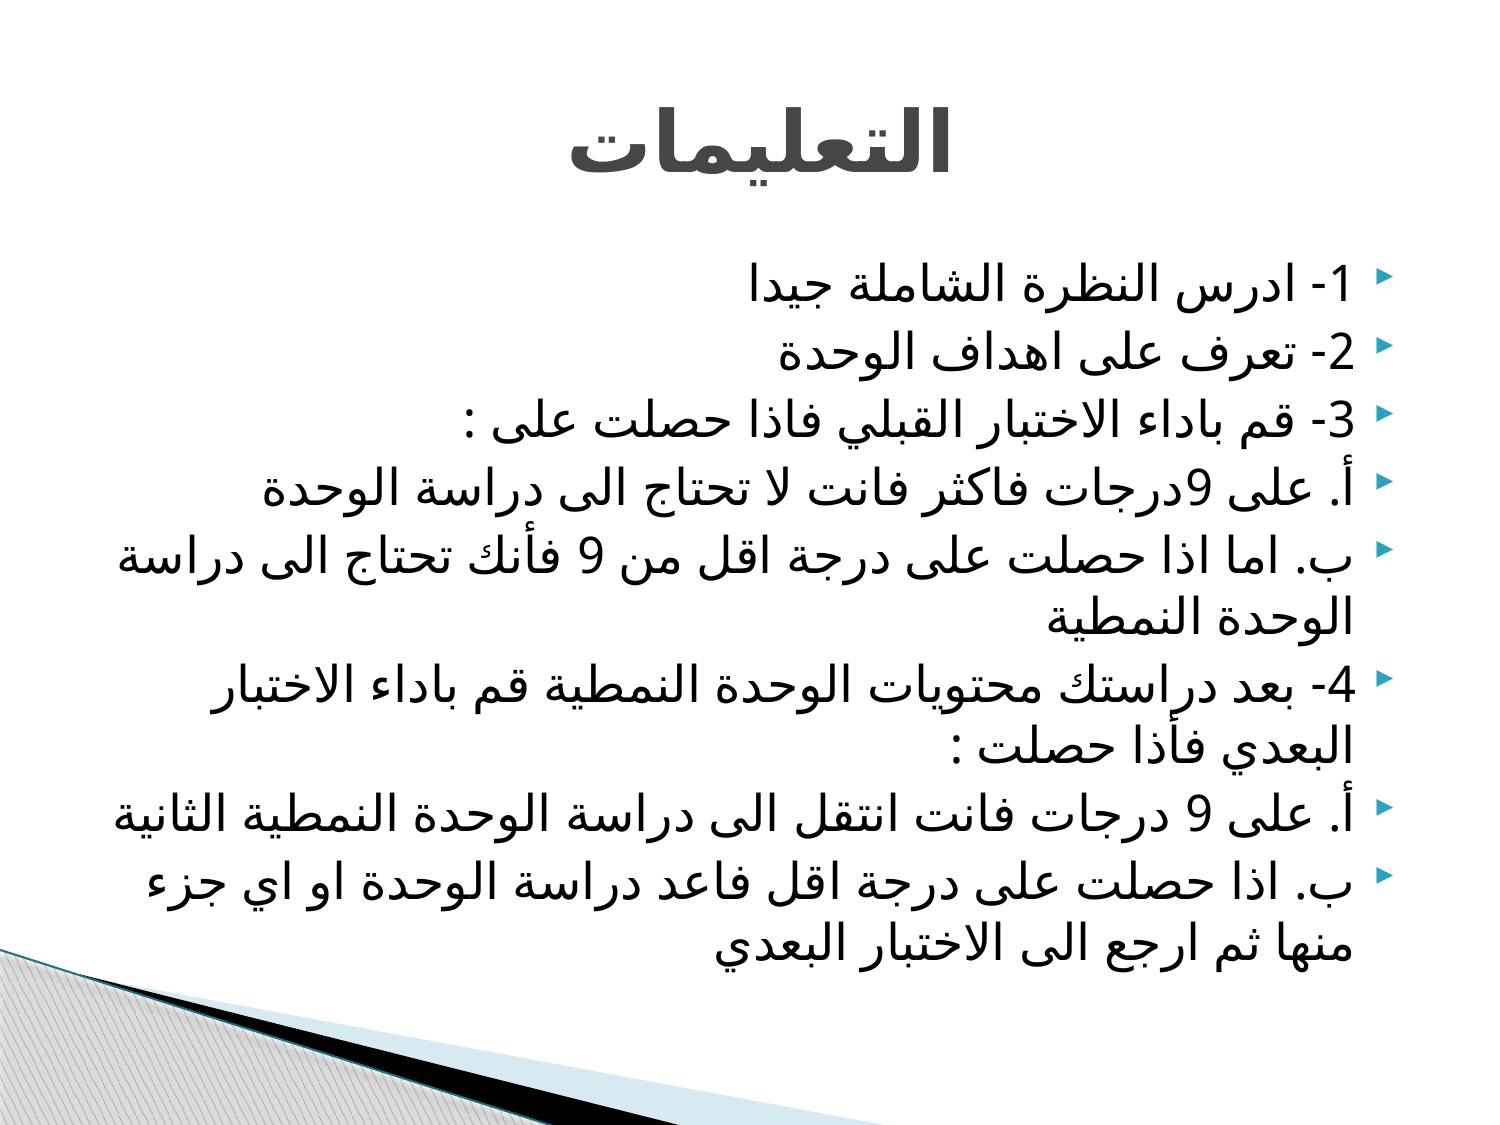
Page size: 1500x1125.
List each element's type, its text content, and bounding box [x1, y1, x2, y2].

title التعليمات [75, 45, 1425, 233]
list 1- ادرس النظرة الشاملة جيدا 2- تعرف على اهداف الوحدة 3- قم باداء الاختبار القبلي فاذا حصلت على : أ. على 9درجات فاكثر فانت لا تحتاج الى دراسة الوحدة ب. اما اذا حصلت على درجة اقل من 9 فأنك تحتاج الى دراسة الوحدة النمطية 4- بعد دراستك محتويات الوحدة النمطية قم باداء الاختبار البعدي فأذا حصلت : أ. على 9 درجات فانت انتقل الى دراسة الوحدة النمطية الثانية ب. اذا حصلت على درجة اقل فاعد دراسة الوحدة او اي جزء منها ثم ارجع الى الاختبار البعدي [75, 243, 1425, 986]
